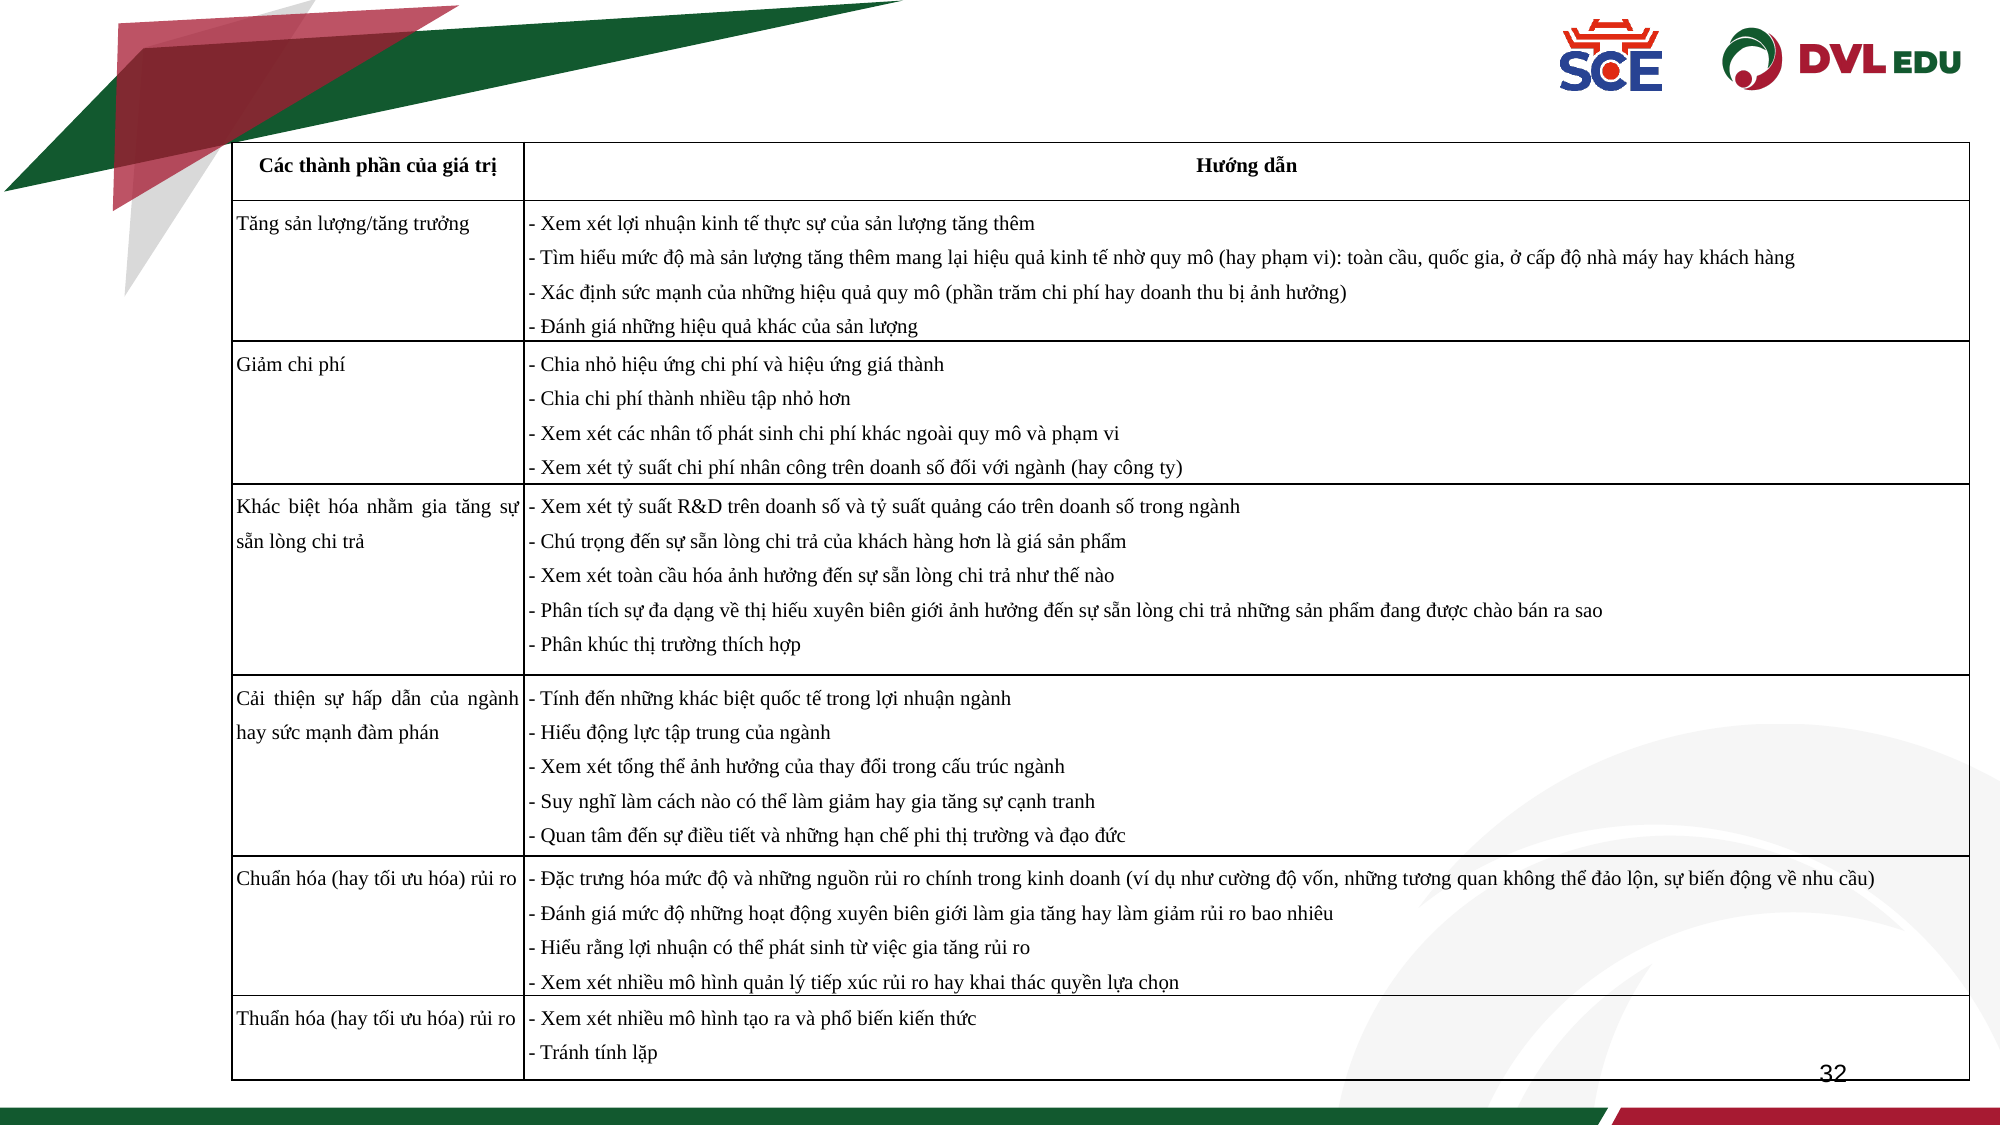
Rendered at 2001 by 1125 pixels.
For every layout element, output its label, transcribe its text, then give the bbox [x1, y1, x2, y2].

table_cell Khác biệt hóa nhằm gia tăng sự sẵn lòng chi trả [233, 485, 523, 674]
table_cell Giảm chi phí [233, 342, 523, 483]
table_cell Chuẩn hóa (hay tối ưu hóa) rủi ro [233, 857, 523, 995]
table_cell - Đặc trưng hóa mức độ và những nguồn rủi ro chính trong kinh doanh (ví dụ như cường độ vốn, những tương quan không thể đảo lộn, sự biến động về nhu cầu) - Đánh giá mức độ những hoạt động xuyên biên giới làm gia tăng hay làm giảm rủi ro bao nhiêu - Hiểu rằng lợi nhuận có thể phát sinh từ việc gia tăng rủi ro - Xem xét nhiều mô hình quản lý tiếp xúc rủi ro hay khai thác quyền lựa chọn [525, 857, 1969, 995]
table_cell - Chia nhỏ hiệu ứng chi phí và hiệu ứng giá thành - Chia chi phí thành nhiều tập nhỏ hơn - Xem xét các nhân tố phát sinh chi phí khác ngoài quy mô và phạm vi - Xem xét tỷ suất chi phí nhân công trên doanh số đối với ngành (hay công ty) [525, 342, 1969, 483]
table_cell - Xem xét nhiều mô hình tạo ra và phổ biến kiến thức - Tránh tính lặp [525, 996, 1969, 1079]
table_cell Thuẩn hóa (hay tối ưu hóa) rủi ro [233, 996, 523, 1079]
picture [1722, 27, 1961, 91]
table_cell Tăng sản lượng/tăng trưởng [233, 201, 523, 340]
picture [1559, 19, 1667, 91]
table_cell - Xem xét tỷ suất R&D trên doanh số và tỷ suất quảng cáo trên doanh số trong ngành - Chú trọng đến sự sẵn lòng chi trả của khách hàng hơn là giá sản phẩm - Xem xét toàn cầu hóa ảnh hưởng đến sự sẵn lòng chi trả như thế nào - Phân tích sự đa dạng về thị hiếu xuyên biên giới ảnh hưởng đến sự sẵn lòng chi trả những sản phẩm đang được chào bán ra sao - Phân khúc thị trường thích hợp [525, 485, 1969, 674]
table_cell - Tính đến những khác biệt quốc tế trong lợi nhuận ngành - Hiểu động lực tập trung của ngành - Xem xét tổng thể ảnh hưởng của thay đổi trong cấu trúc ngành - Suy nghĩ làm cách nào có thể làm giảm hay gia tăng sự cạnh tranh - Quan tâm đến sự điều tiết và những hạn chế phi thị trường và đạo đức [525, 676, 1969, 855]
table_cell Cải thiện sự hấp dẫn của ngành hay sức mạnh đàm phán [233, 676, 523, 855]
table_header Hướng dẫn [525, 143, 1969, 200]
table_cell - Xem xét lợi nhuận kinh tế thực sự của sản lượng tăng thêm - Tìm hiểu mức độ mà sản lượng tăng thêm mang lại hiệu quả kinh tế nhờ quy mô (hay phạm vi): toàn cầu, quốc gia, ở cấp độ nhà máy hay khách hàng - Xác định sức mạnh của những hiệu quả quy mô (phần trăm chi phí hay doanh thu bị ảnh hưởng) - Đánh giá những hiệu quả khác của sản lượng [525, 201, 1969, 340]
table_header Các thành phần của giá trị [233, 143, 523, 200]
text_box 32 [1412, 1042, 1863, 1103]
